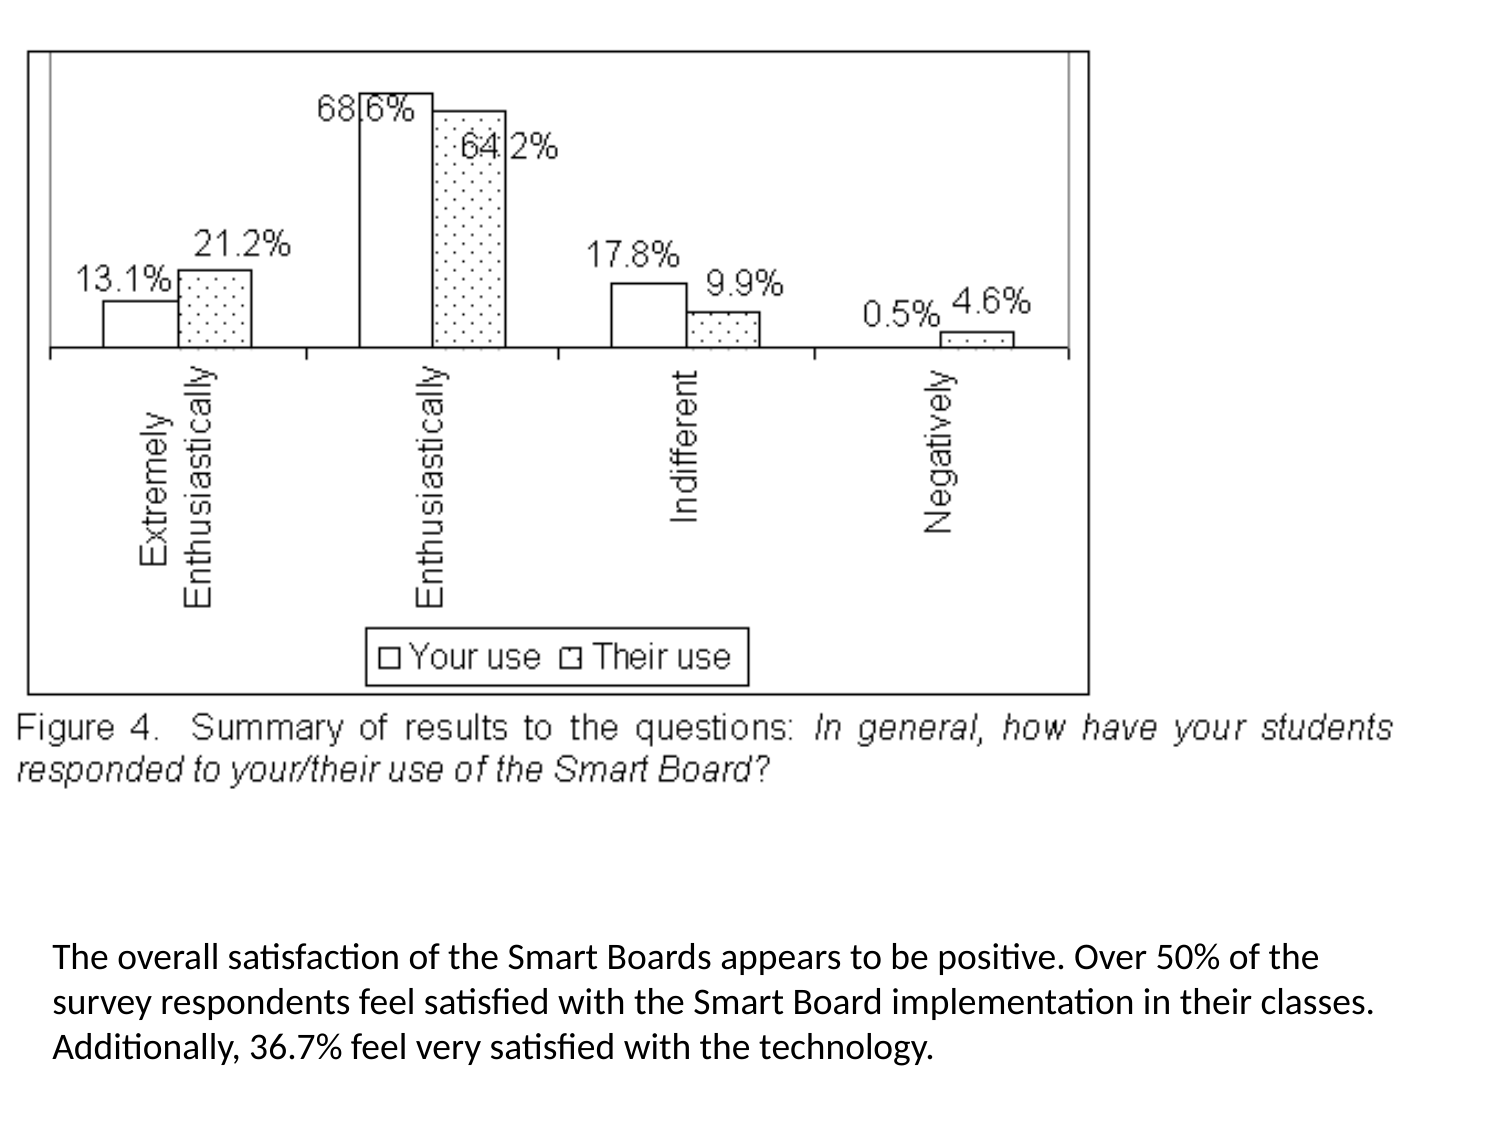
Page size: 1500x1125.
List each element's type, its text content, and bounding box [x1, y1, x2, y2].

text_box The overall satisfaction of the Smart Boards appears to be positive. Over 50% of the survey respondents feel satisfied with the Smart Board implementation in their classes. Additionally, 36.7% feel very satisfied with the technology. [37, 924, 1425, 1075]
picture [0, 40, 1413, 801]
